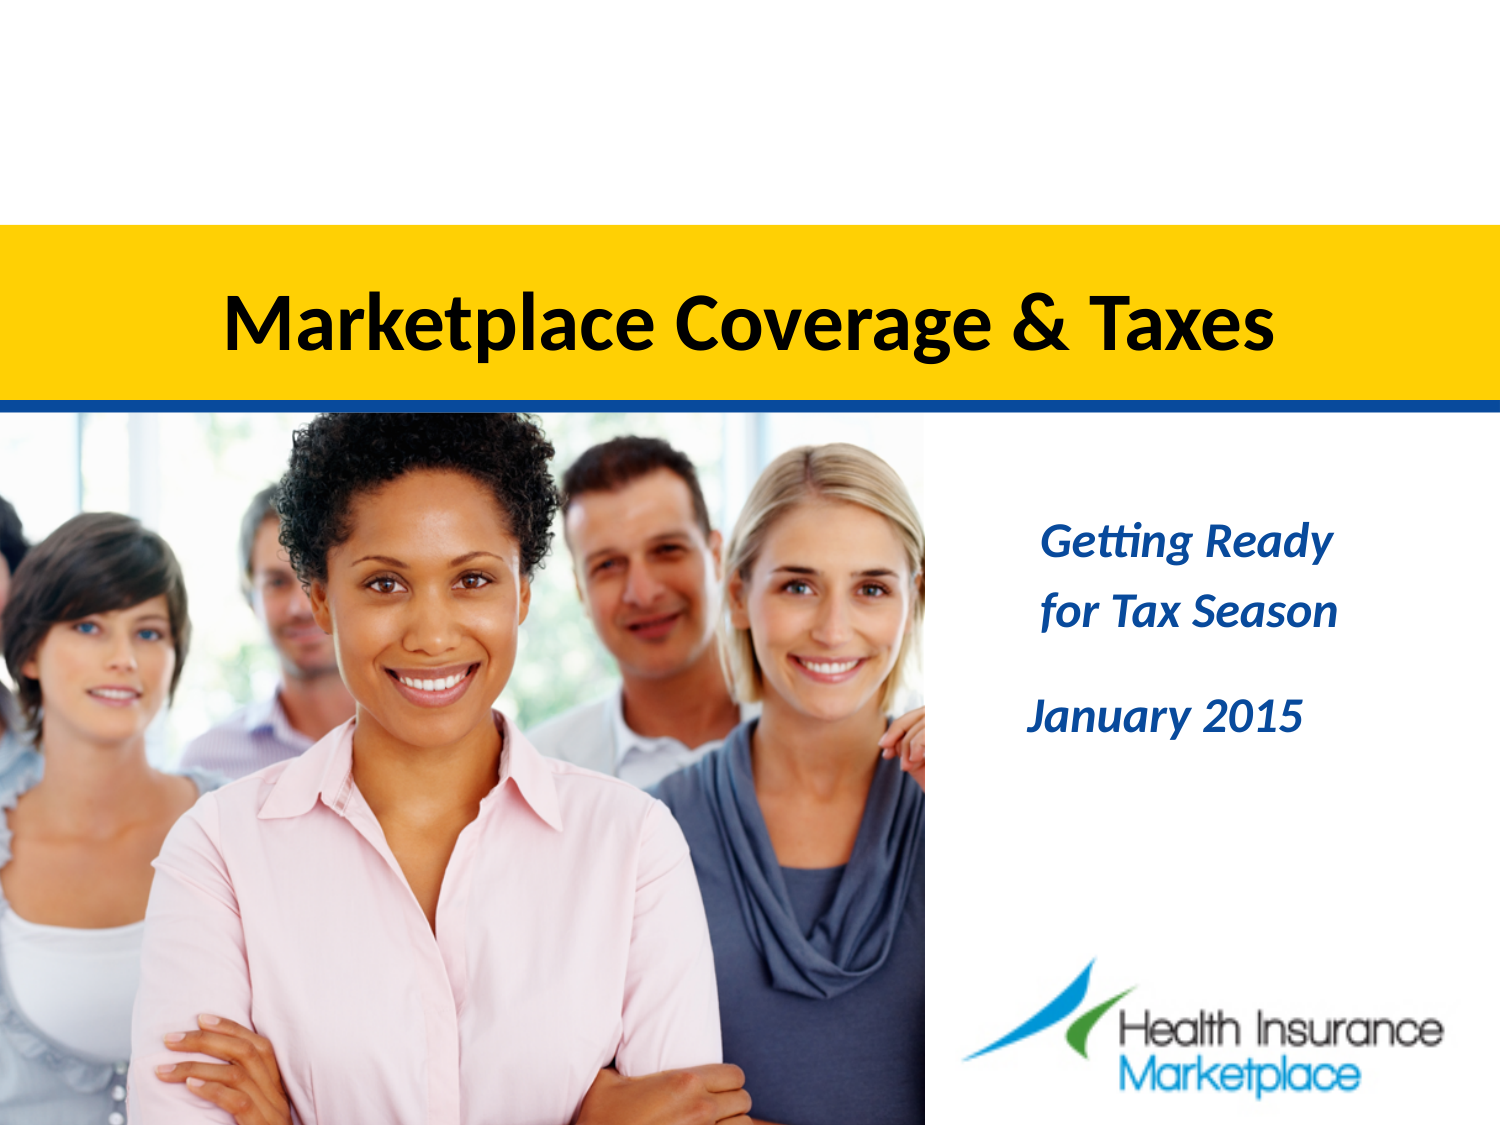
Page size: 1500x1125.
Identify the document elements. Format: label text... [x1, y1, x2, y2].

picture [937, 946, 1483, 1125]
list Getting Ready for Tax Season [1025, 500, 1463, 650]
title Marketplace Coverage & Taxes [0, 224, 1500, 400]
list January 2015 [1012, 675, 1431, 813]
picture [0, 413, 925, 1125]
